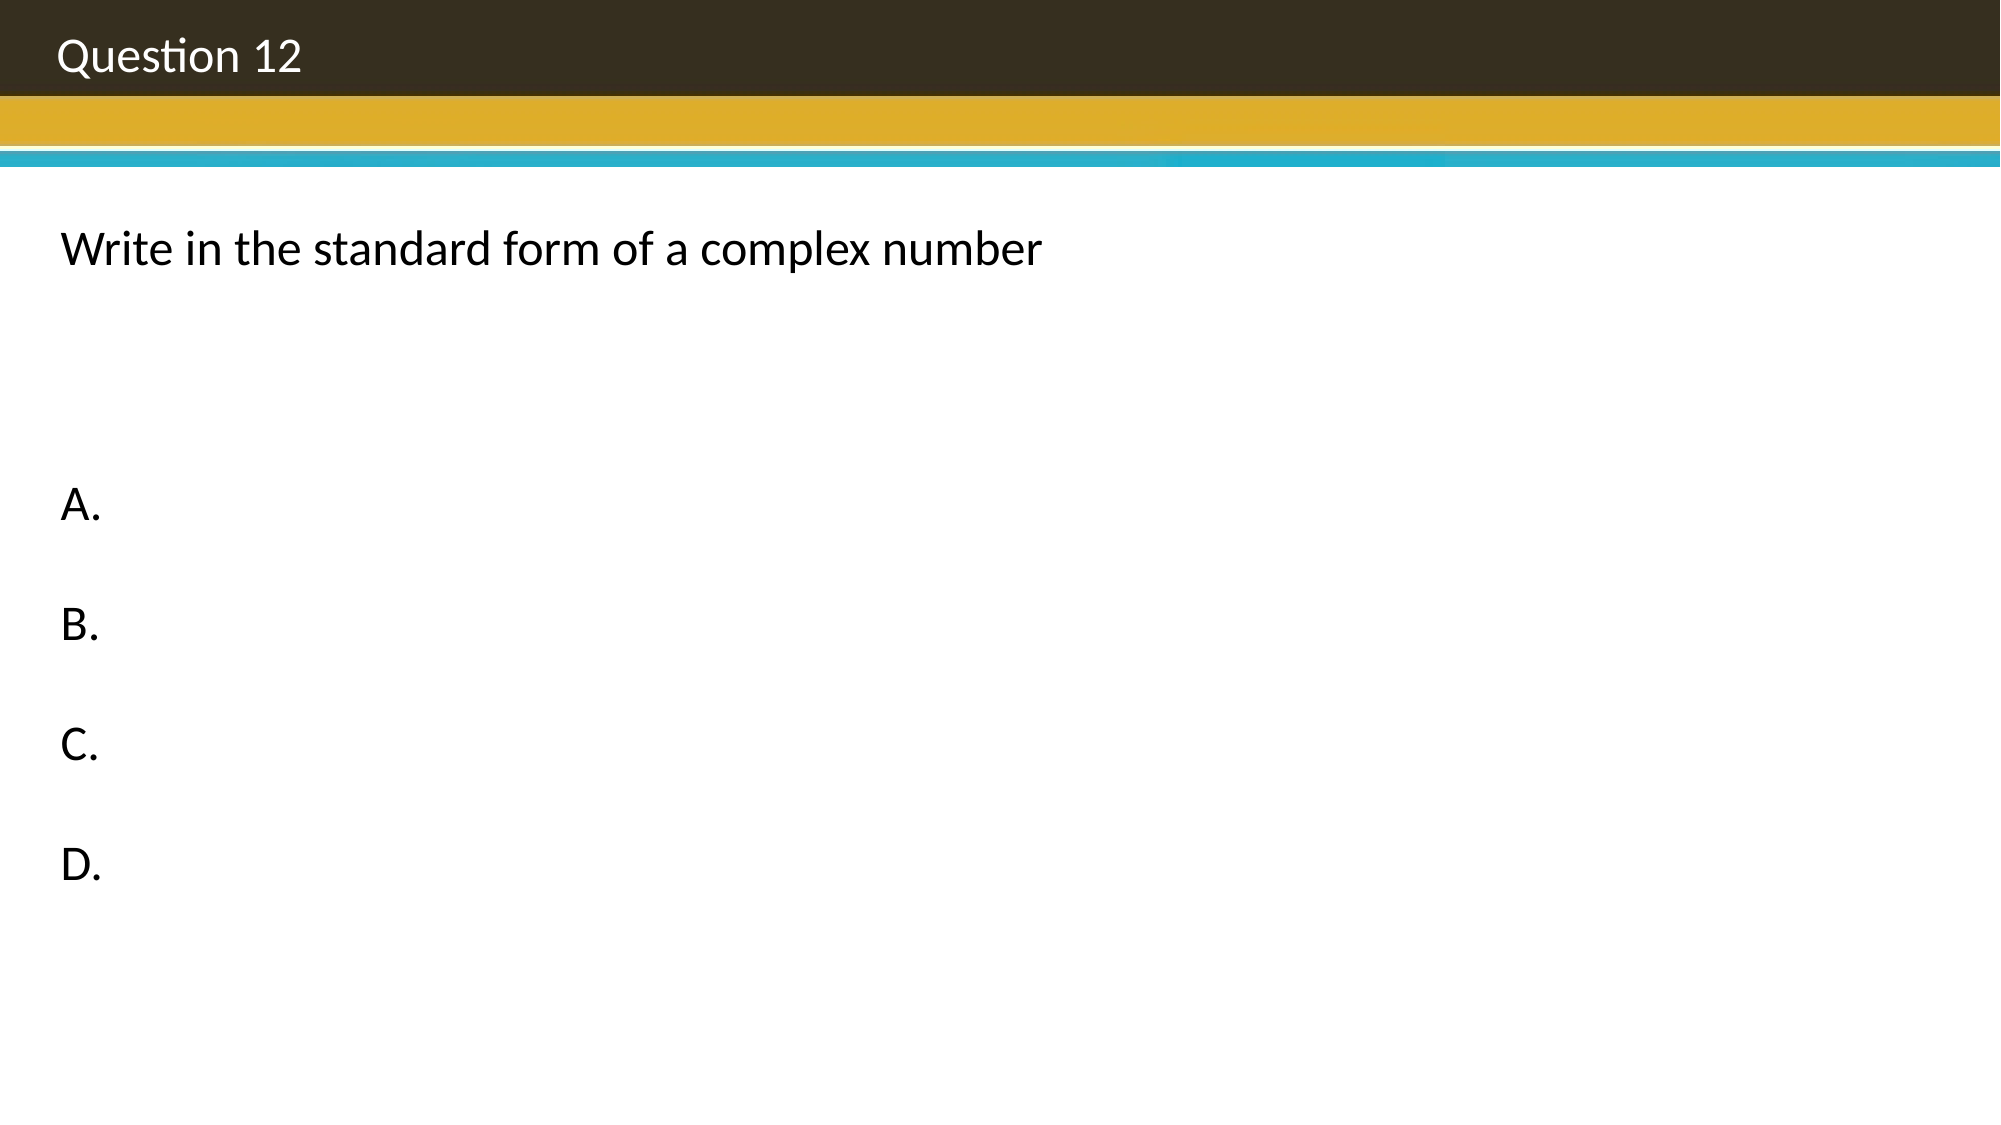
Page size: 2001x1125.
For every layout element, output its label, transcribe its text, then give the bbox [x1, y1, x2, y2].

text_box Question 12 [41, 14, 318, 90]
picture [0, 0, 2000, 167]
